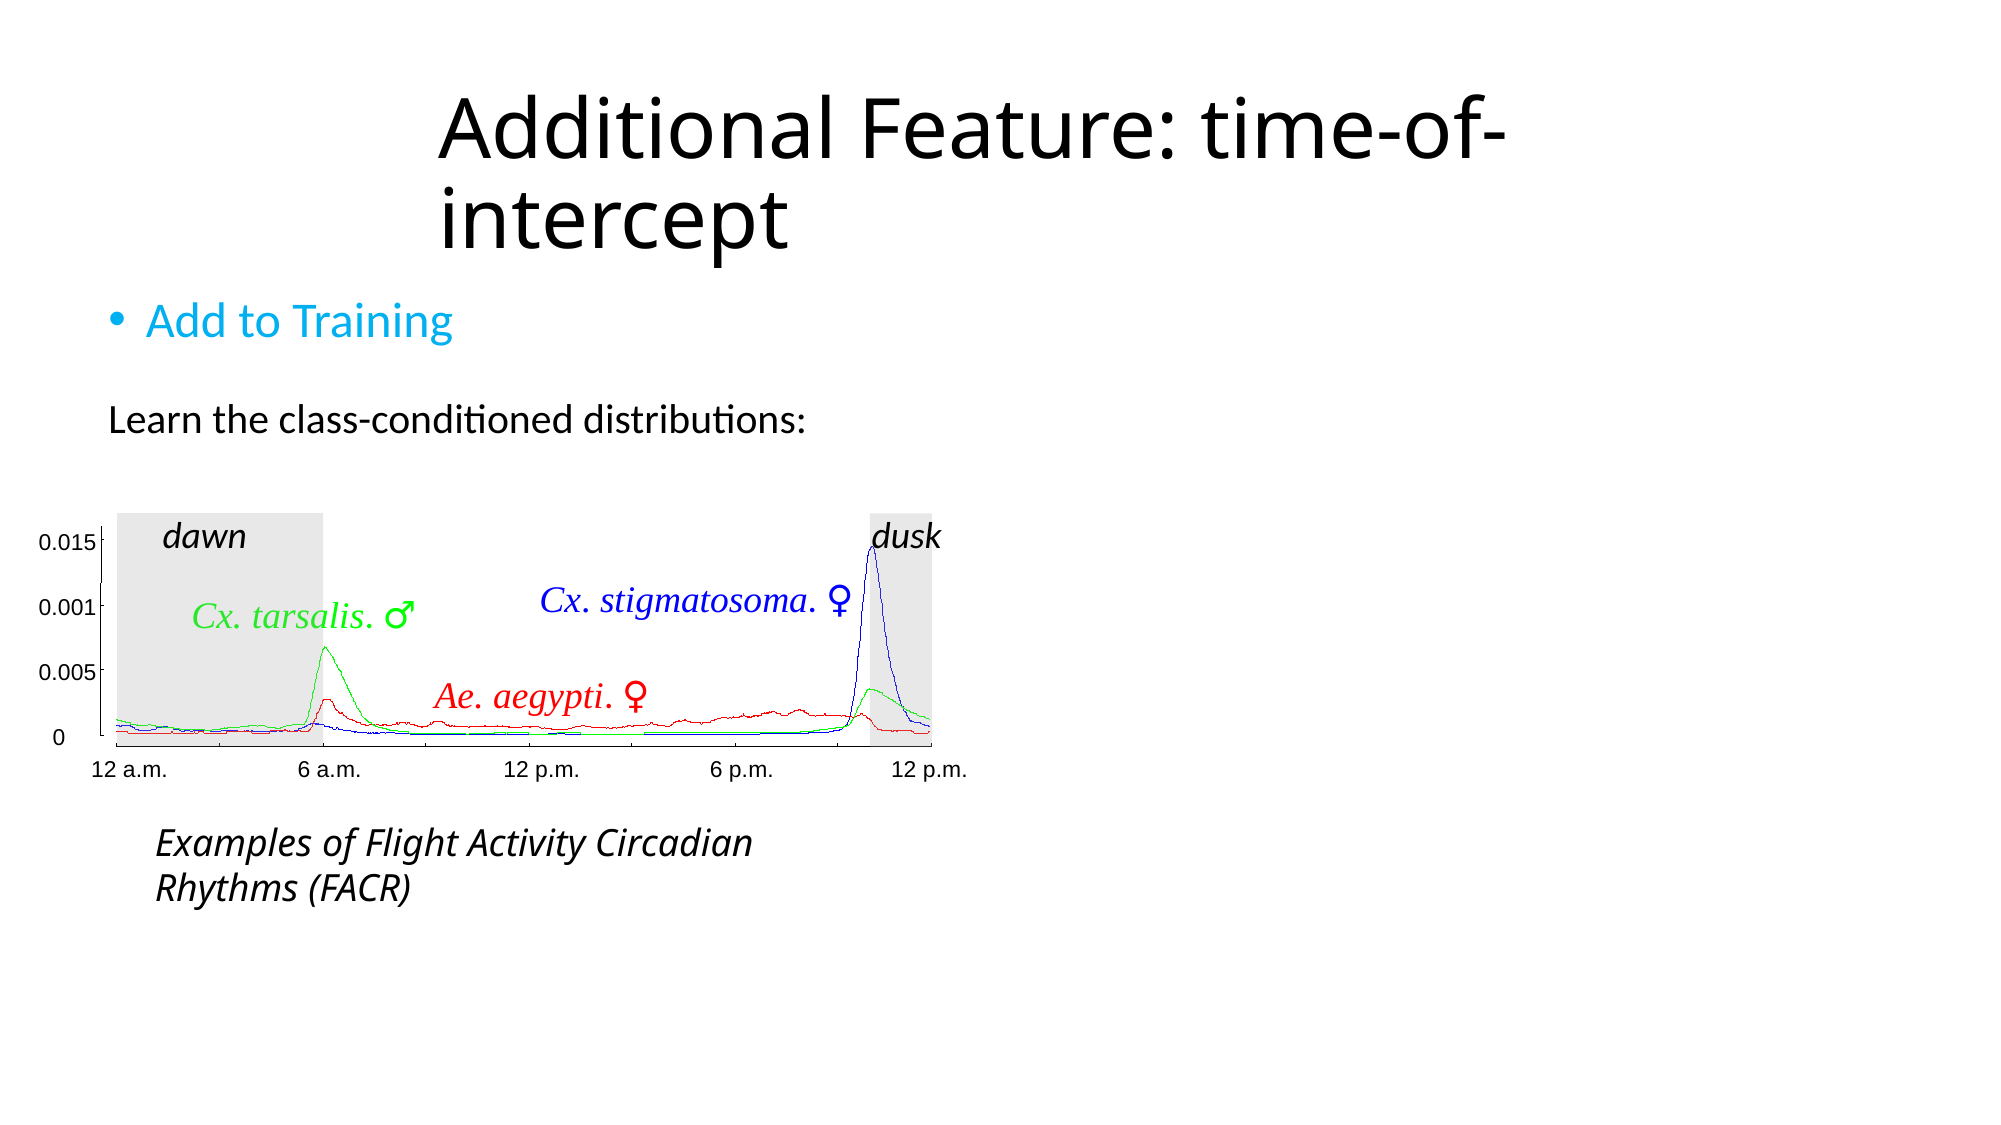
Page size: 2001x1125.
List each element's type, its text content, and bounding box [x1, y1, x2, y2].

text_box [40, 503, 968, 783]
list Add to Training Learn the class-conditioned distributions: [93, 286, 944, 503]
text_box Examples of Flight Activity Circadian Rhythms (FACR) [140, 811, 872, 917]
title Additional Feature: time-of-intercept [423, 67, 1710, 286]
list Add to Training Learn the class-conditioned distributions: [93, 783, 944, 1001]
